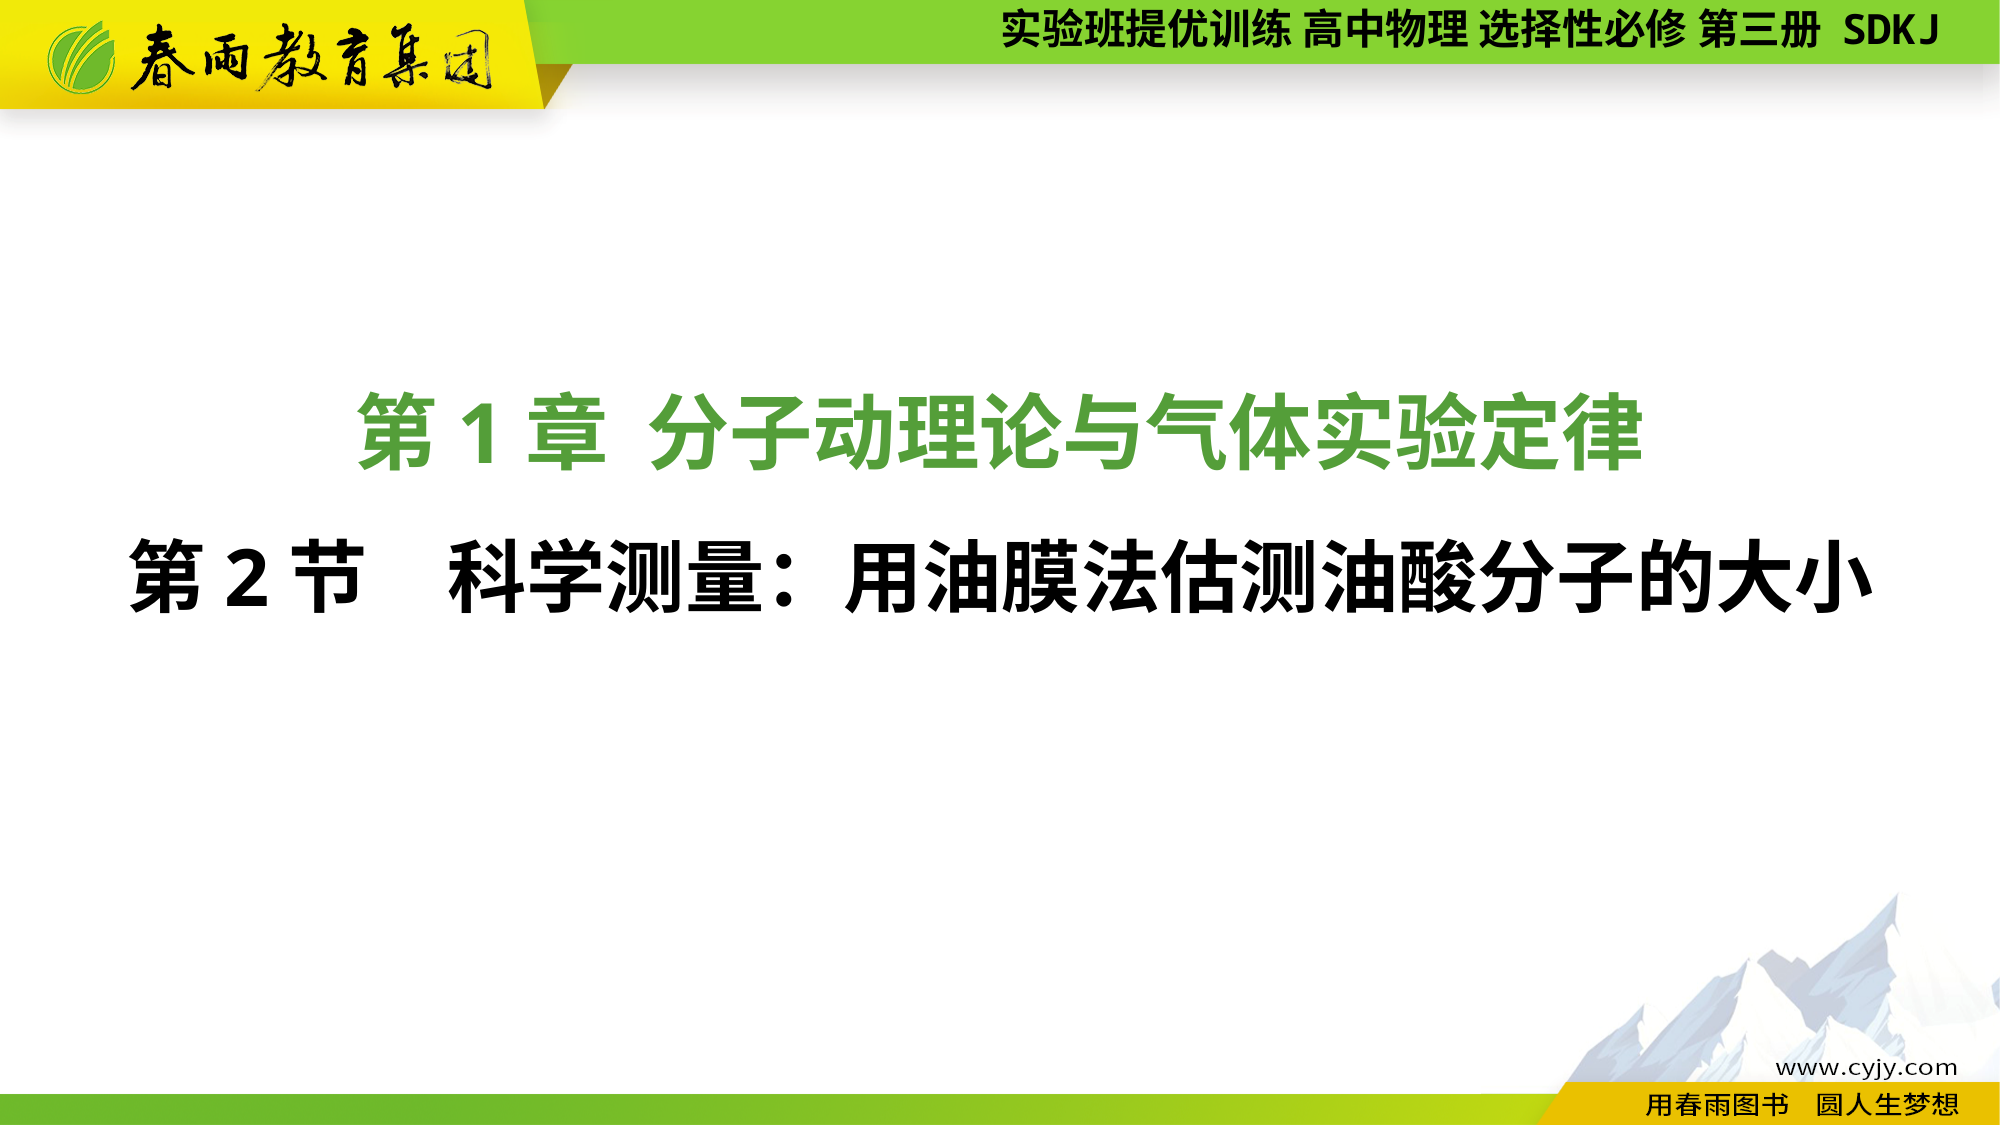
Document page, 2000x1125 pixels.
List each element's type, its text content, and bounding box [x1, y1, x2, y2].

text_box 第1章 分子动理论与气体实验定律 第2节 科学测量：用油膜法估测油酸分子的大小 [54, 322, 1946, 630]
picture [0, 0, 2000, 1125]
